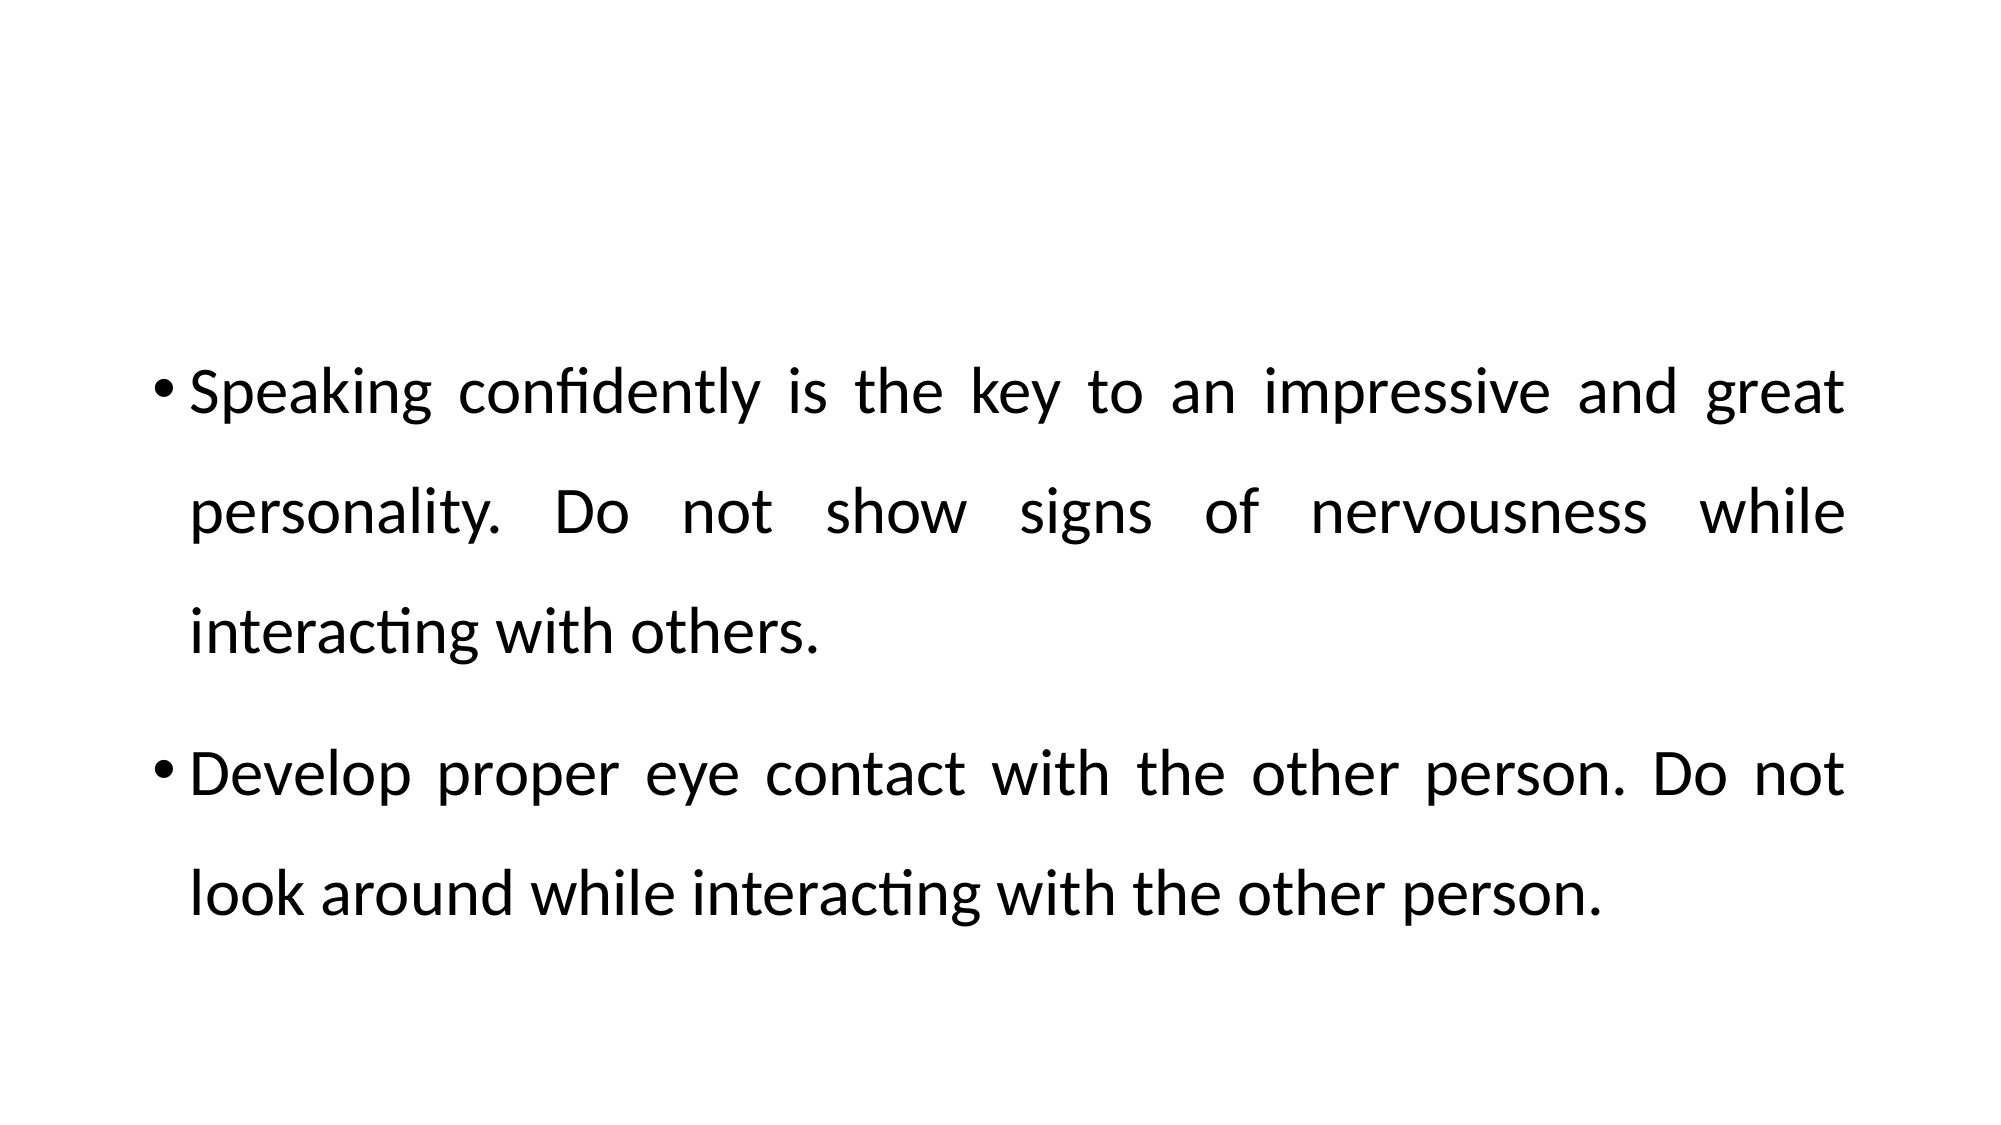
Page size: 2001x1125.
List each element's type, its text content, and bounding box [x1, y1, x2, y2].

list Speaking confidently is the key to an impressive and great personality. Do not show signs of nervousness while interacting with others. Develop proper eye contact with the other person. Do not look around while interacting with the other person. [137, 299, 1863, 1014]
